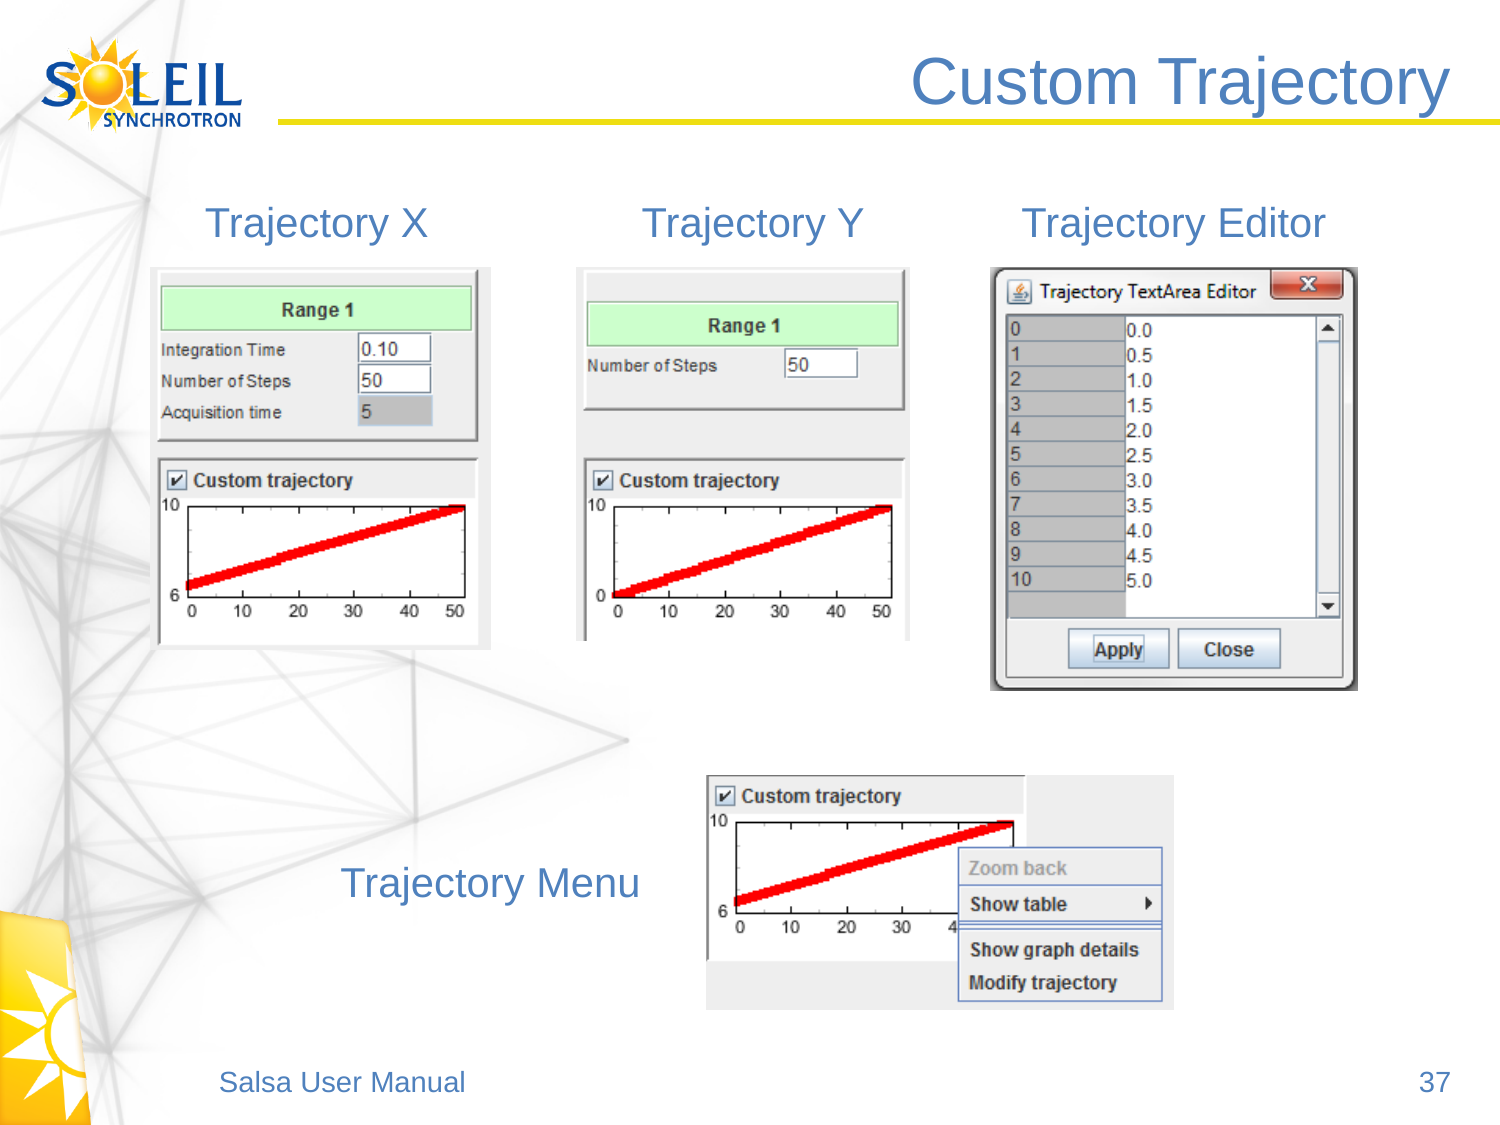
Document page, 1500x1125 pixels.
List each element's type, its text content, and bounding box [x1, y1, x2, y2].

text_box Salsa User Manual 37 [100, 1046, 1467, 1116]
text_box Trajectory Menu [314, 848, 668, 934]
picture [0, 0, 1500, 1125]
title Custom Trajectory [277, 31, 1467, 125]
text_box Trajectory X [150, 188, 484, 266]
text_box Trajectory Y [576, 188, 930, 274]
text_box Trajectory Editor [997, 188, 1351, 265]
